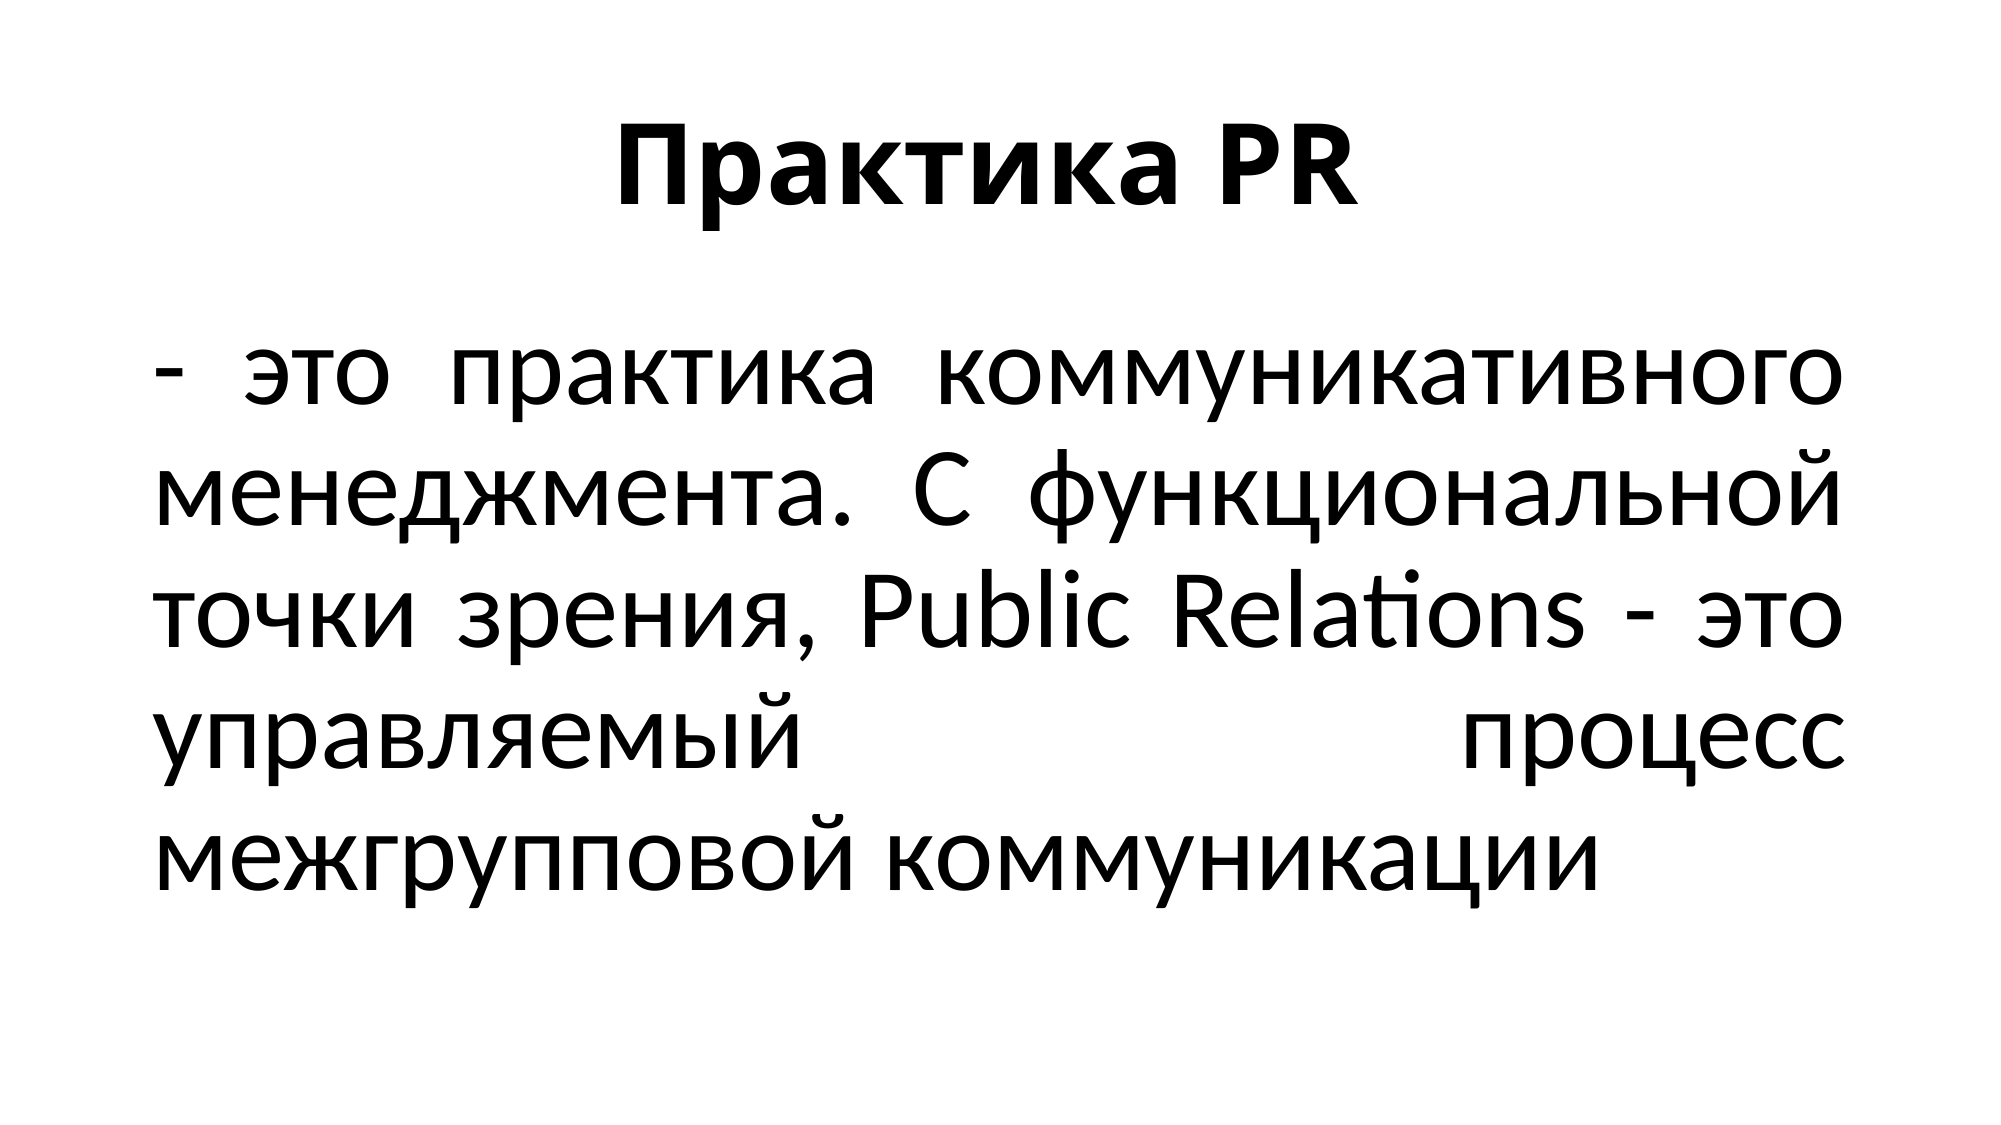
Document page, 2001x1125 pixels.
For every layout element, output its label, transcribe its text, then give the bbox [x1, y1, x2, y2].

list - это практика коммуникативного менеджмента. С функциональной точки зрения, Public Relations - это управляемый процесс межгрупповой коммуникации [137, 299, 1863, 1014]
title Практика PR [137, 59, 1863, 278]
